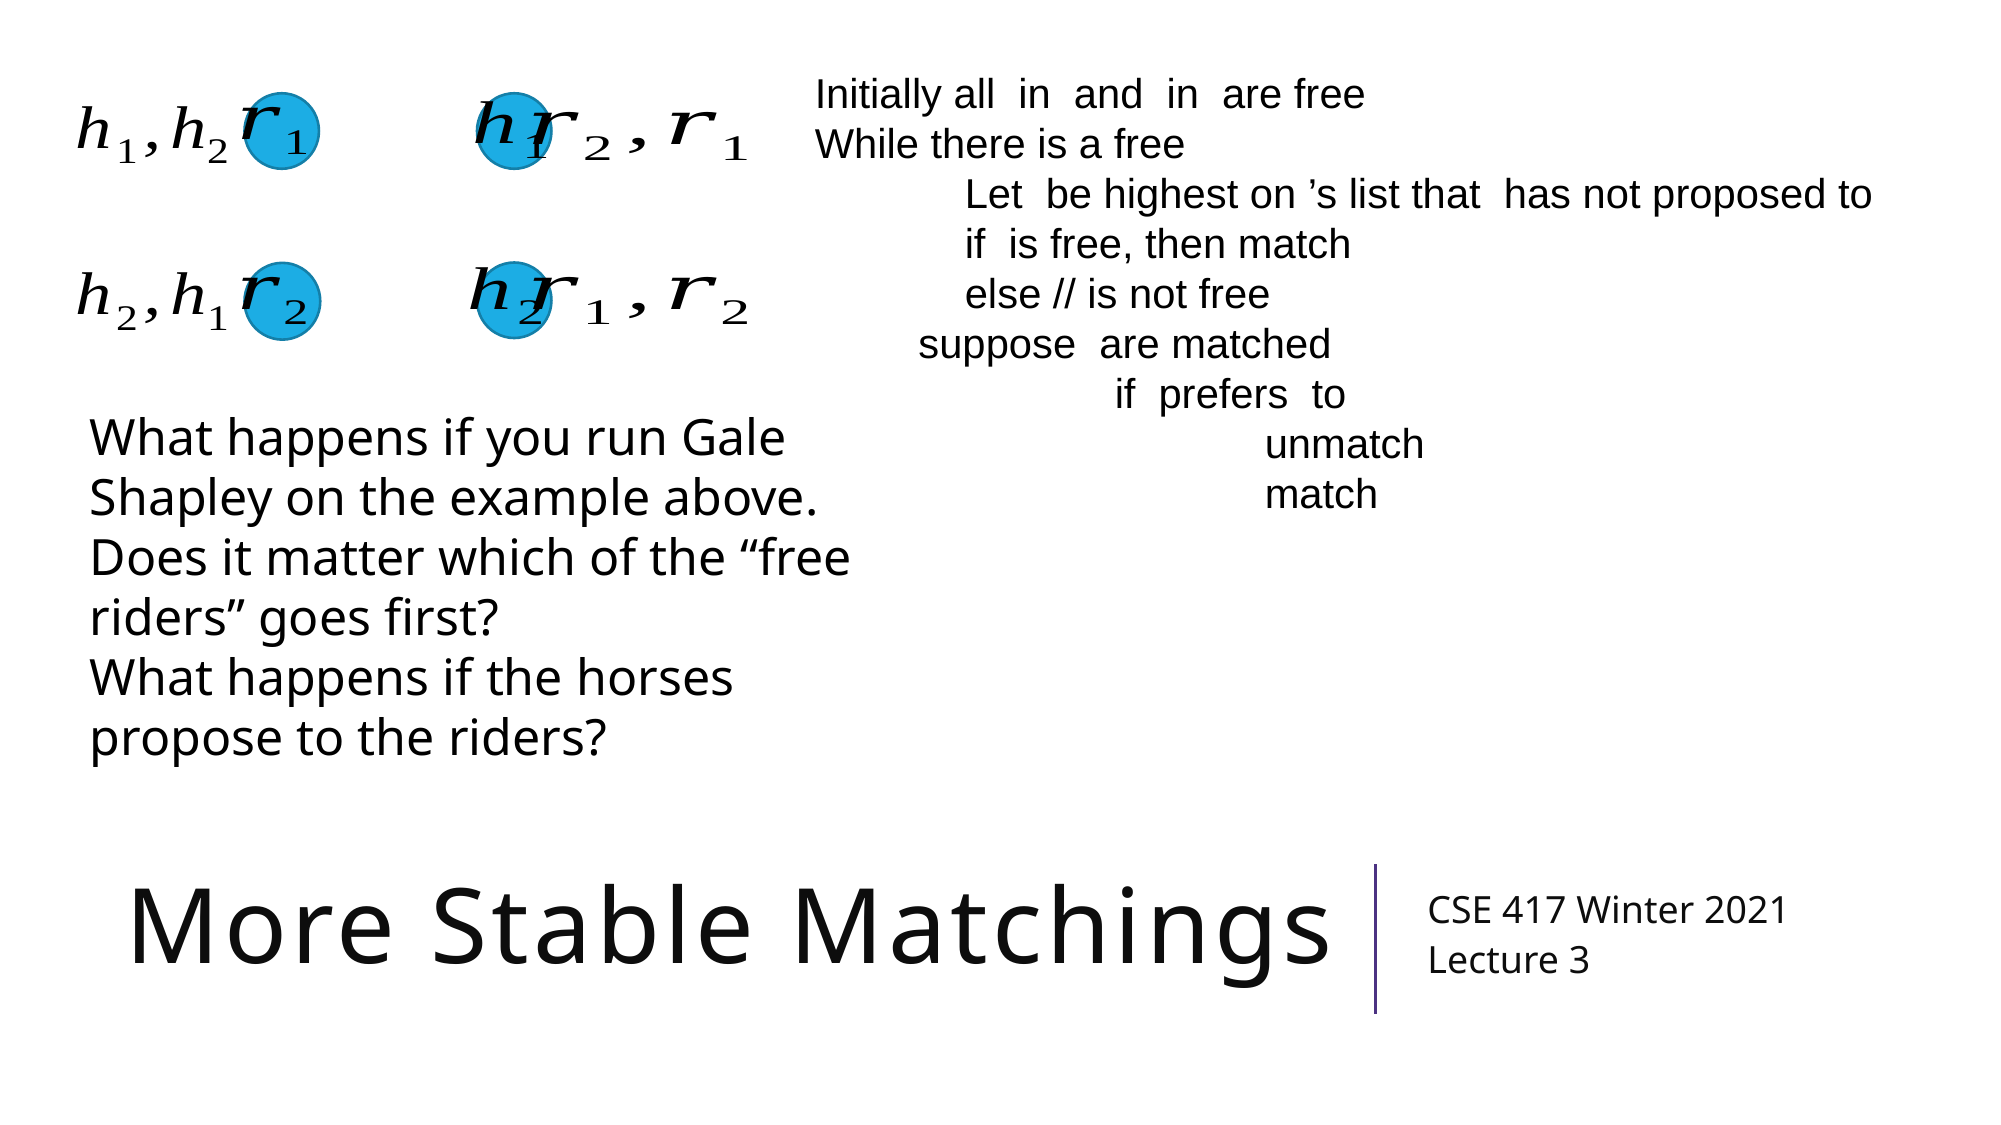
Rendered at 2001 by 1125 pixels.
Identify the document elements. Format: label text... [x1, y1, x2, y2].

text_box [244, 91, 321, 171]
title More Stable Matchings [75, 813, 1350, 1054]
text_box [476, 261, 553, 340]
text_box [477, 91, 549, 171]
text_box [243, 111, 249, 133]
text_box [243, 281, 249, 303]
text_box [244, 261, 322, 341]
text_box [475, 105, 485, 138]
text_box What happens if you run Gale Shapley on the example above. Does it matter which of the “free riders” goes first? What happens if the horses propose to the riders? [75, 397, 897, 773]
text_box [538, 120, 553, 157]
subtitle CSE 417 Winter 2021 Lecture 3 [1412, 813, 1938, 1054]
